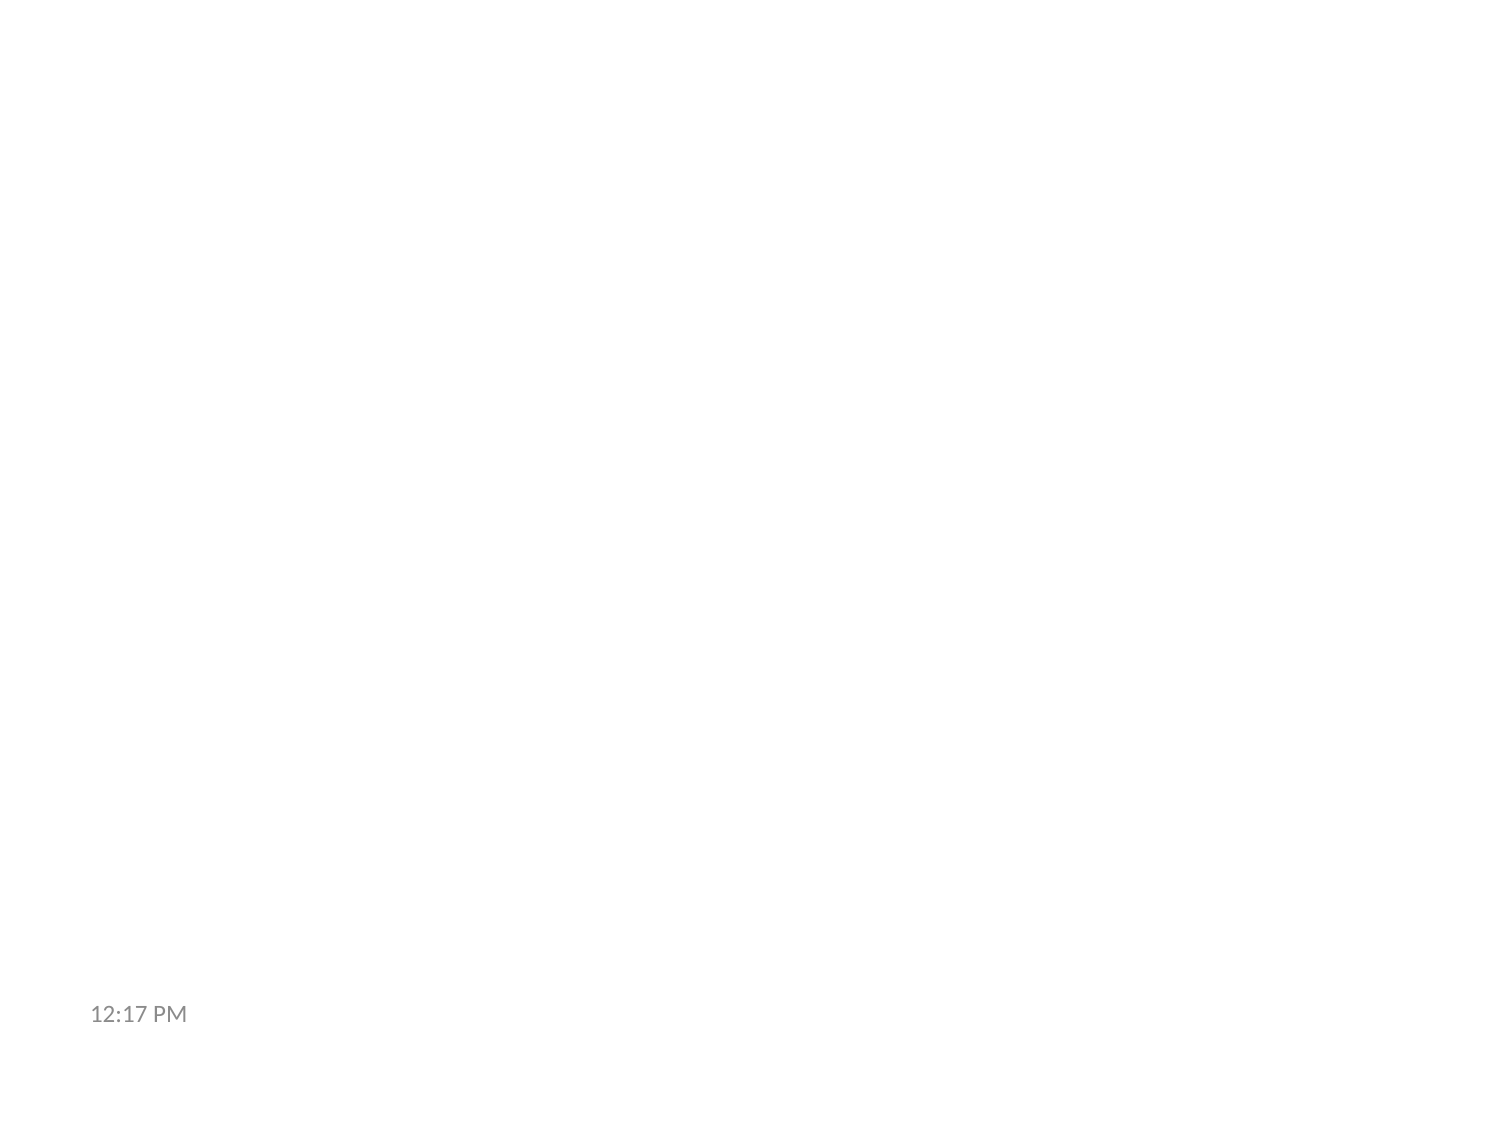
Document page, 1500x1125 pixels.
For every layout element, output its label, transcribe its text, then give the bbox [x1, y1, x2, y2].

text_box 3:35 PM [75, 982, 425, 1043]
